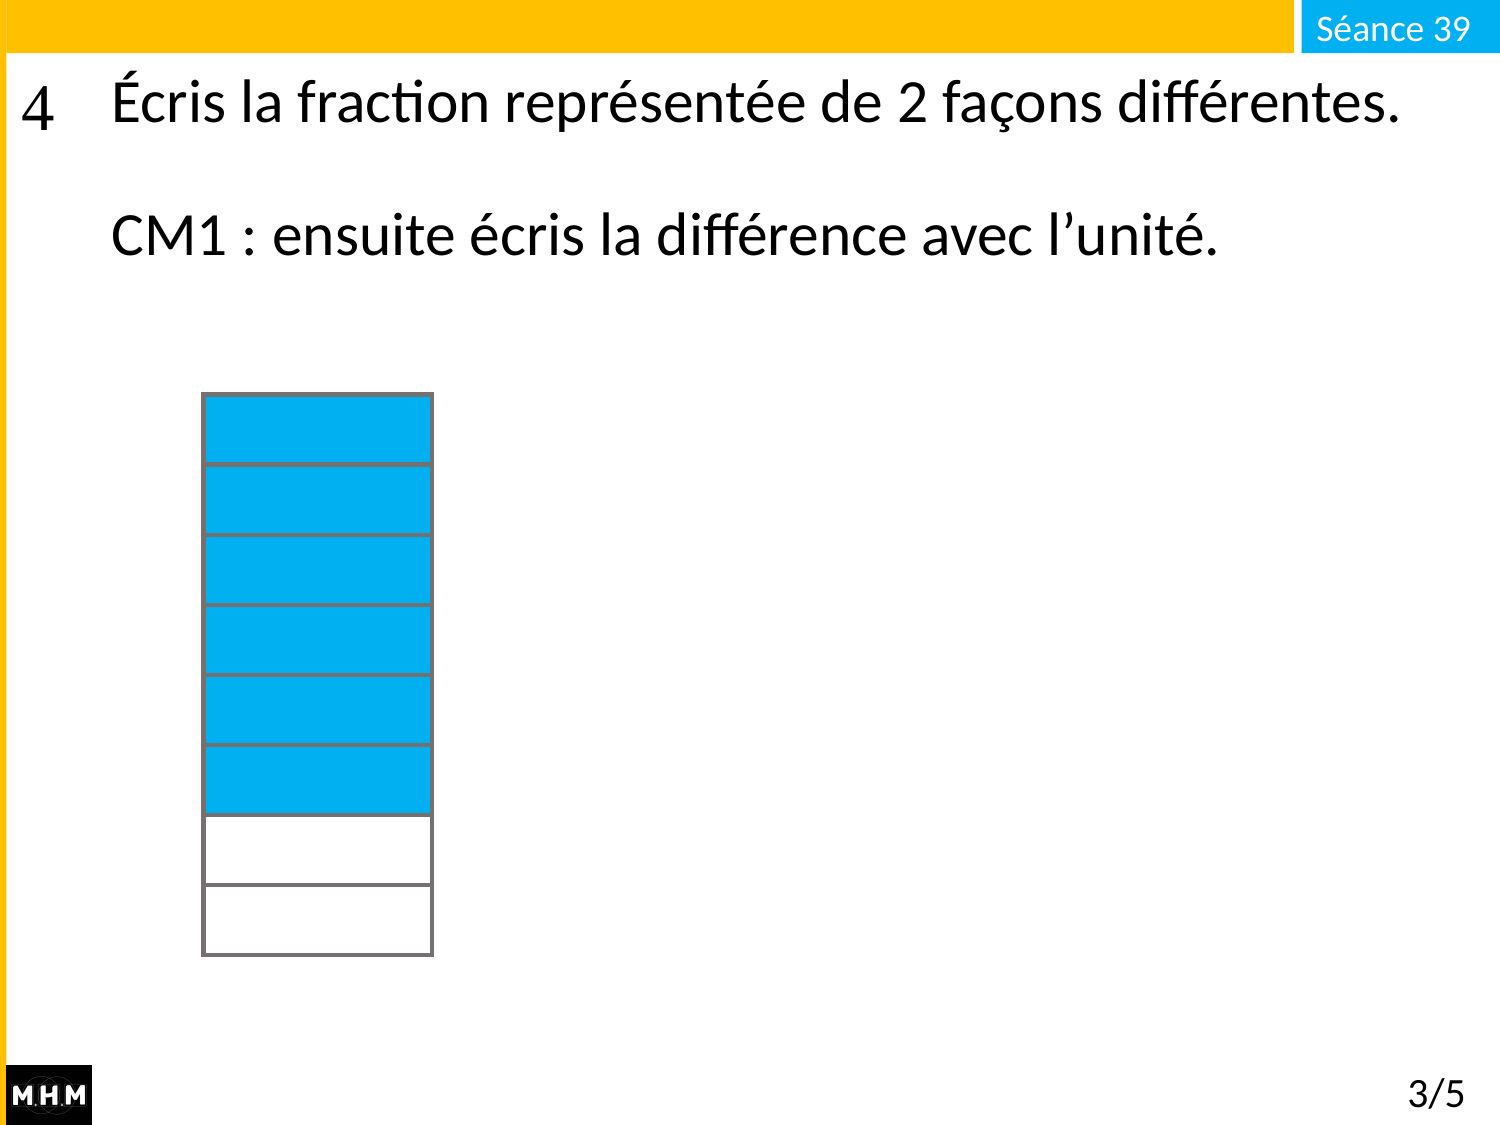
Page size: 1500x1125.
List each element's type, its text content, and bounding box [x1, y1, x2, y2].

picture [6, 1065, 92, 1125]
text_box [203, 394, 433, 956]
text_box Écris la fraction représentée de 2 façons différentes. CM1 : ensuite écris la différence avec l’unité. [96, 60, 1422, 278]
list 3/5 [1373, 1064, 1500, 1125]
